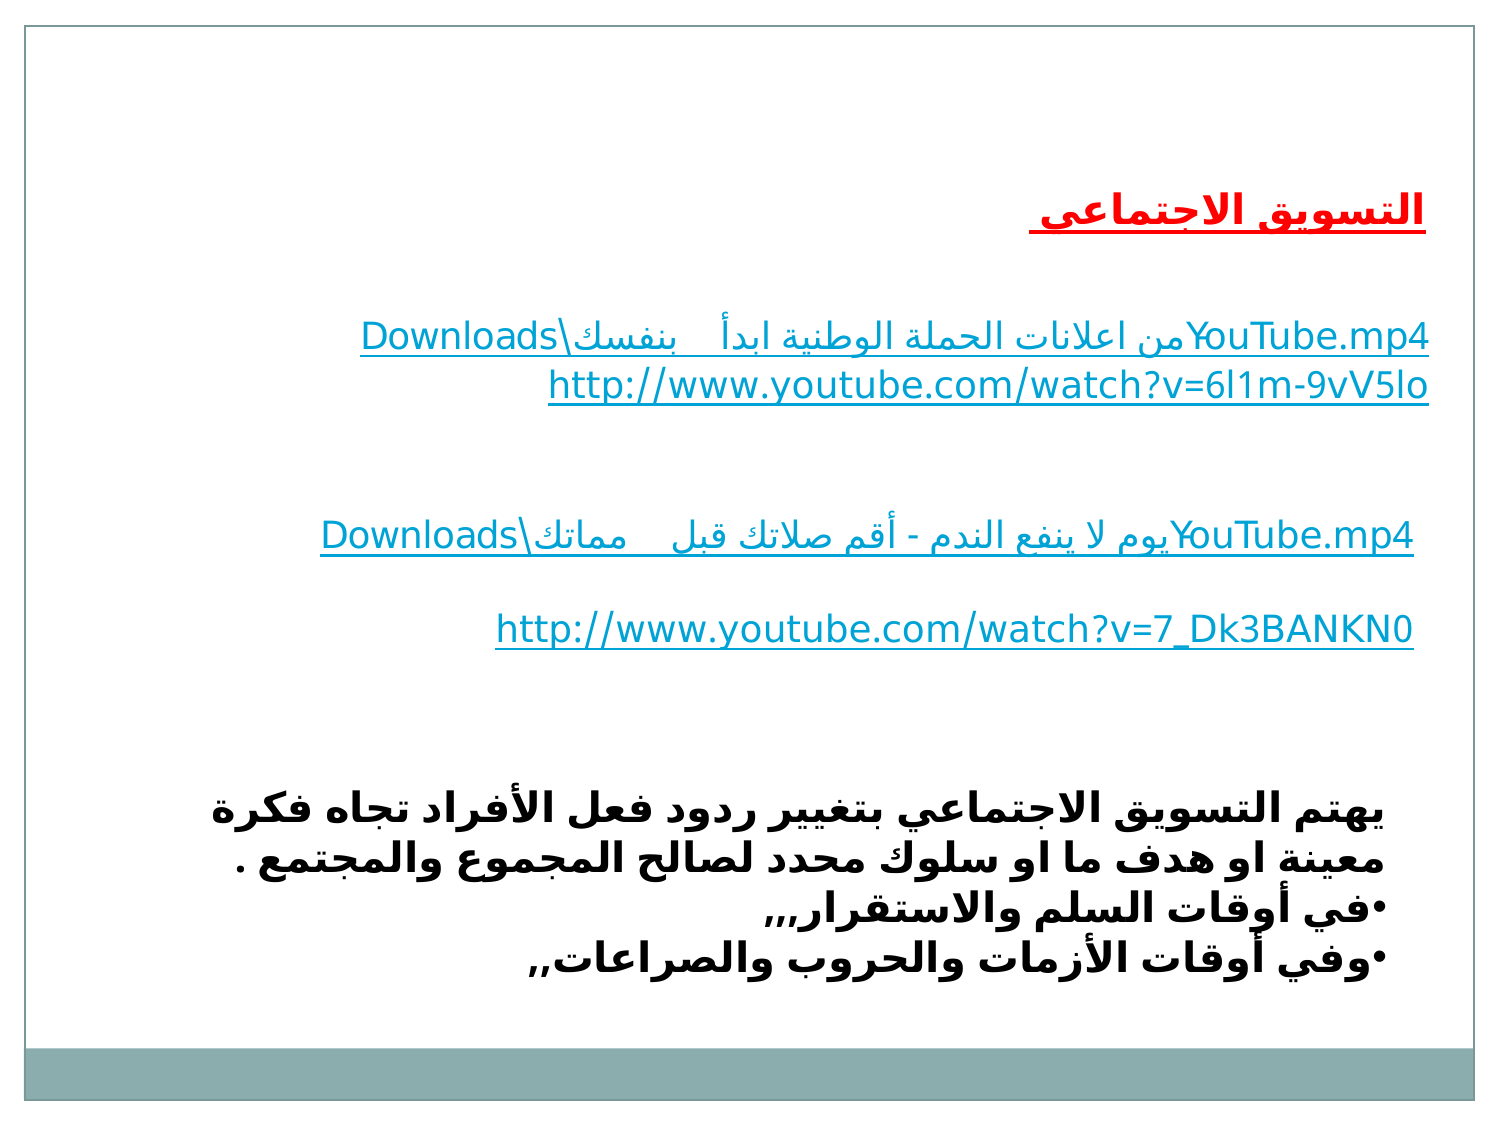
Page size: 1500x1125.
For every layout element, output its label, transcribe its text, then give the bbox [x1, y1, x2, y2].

text_box Downloads\من اعلانات الحملة الوطنية ابدأ بنفسك - YouTube.mp4 http://www.youtube.com/watch?v=6l1m-9vV5lo [345, 304, 1445, 462]
text_box Downloads\يوم لا ينفع الندم - أقم صلاتك قبل مماتك - YouTube.mp4 http://www.youtube.com/watch?v=7_Dk3BANKN0 [305, 503, 1429, 707]
text_box يهتم التسويق الاجتماعي بتغيير ردود فعل الأفراد تجاه فكرة معينة او هدف ما او سلوك محدد لصالح المجموع والمجتمع . في أوقات السلم والاستقرار,,, وفي أوقات الأزمات والحروب والصراعات,, [93, 773, 1402, 989]
text_box التسويق الاجتماعي [1013, 175, 1441, 286]
